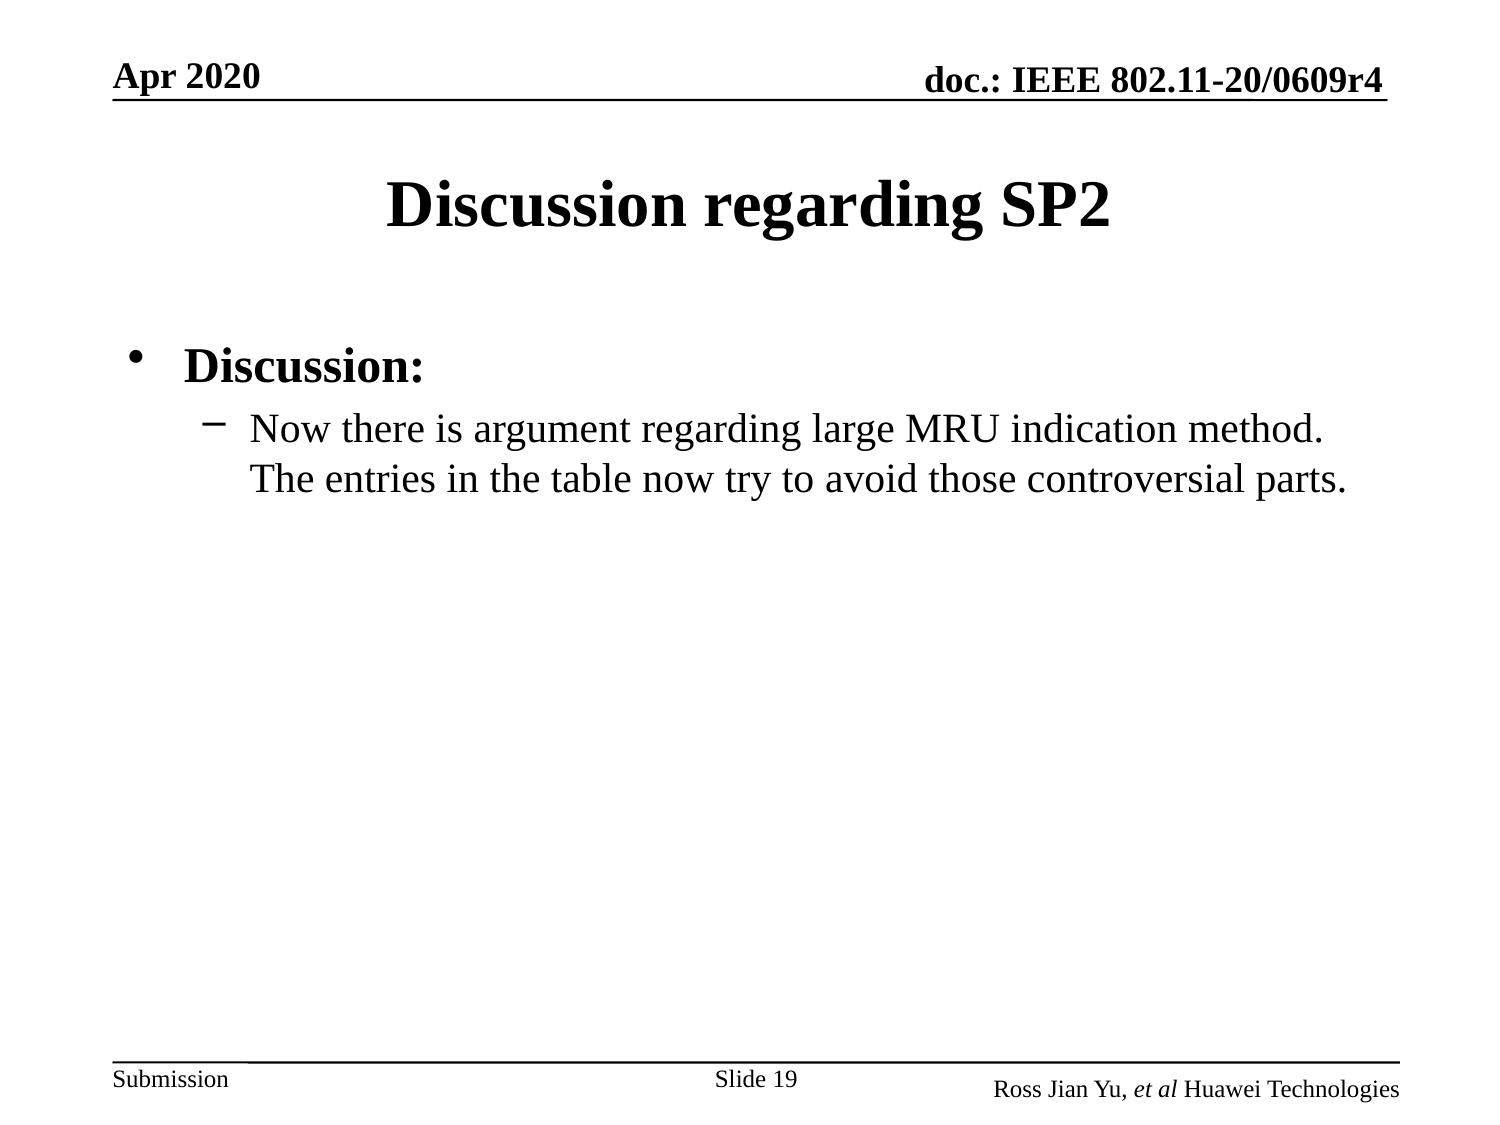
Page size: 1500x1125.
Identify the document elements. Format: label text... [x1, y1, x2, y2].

title Discussion regarding SP2 [112, 112, 1388, 288]
list Discussion: Now there is argument regarding large MRU indication method. The entries in the table now try to avoid those controversial parts. [112, 324, 1388, 1001]
slide_number Slide 19 [712, 1061, 800, 1093]
